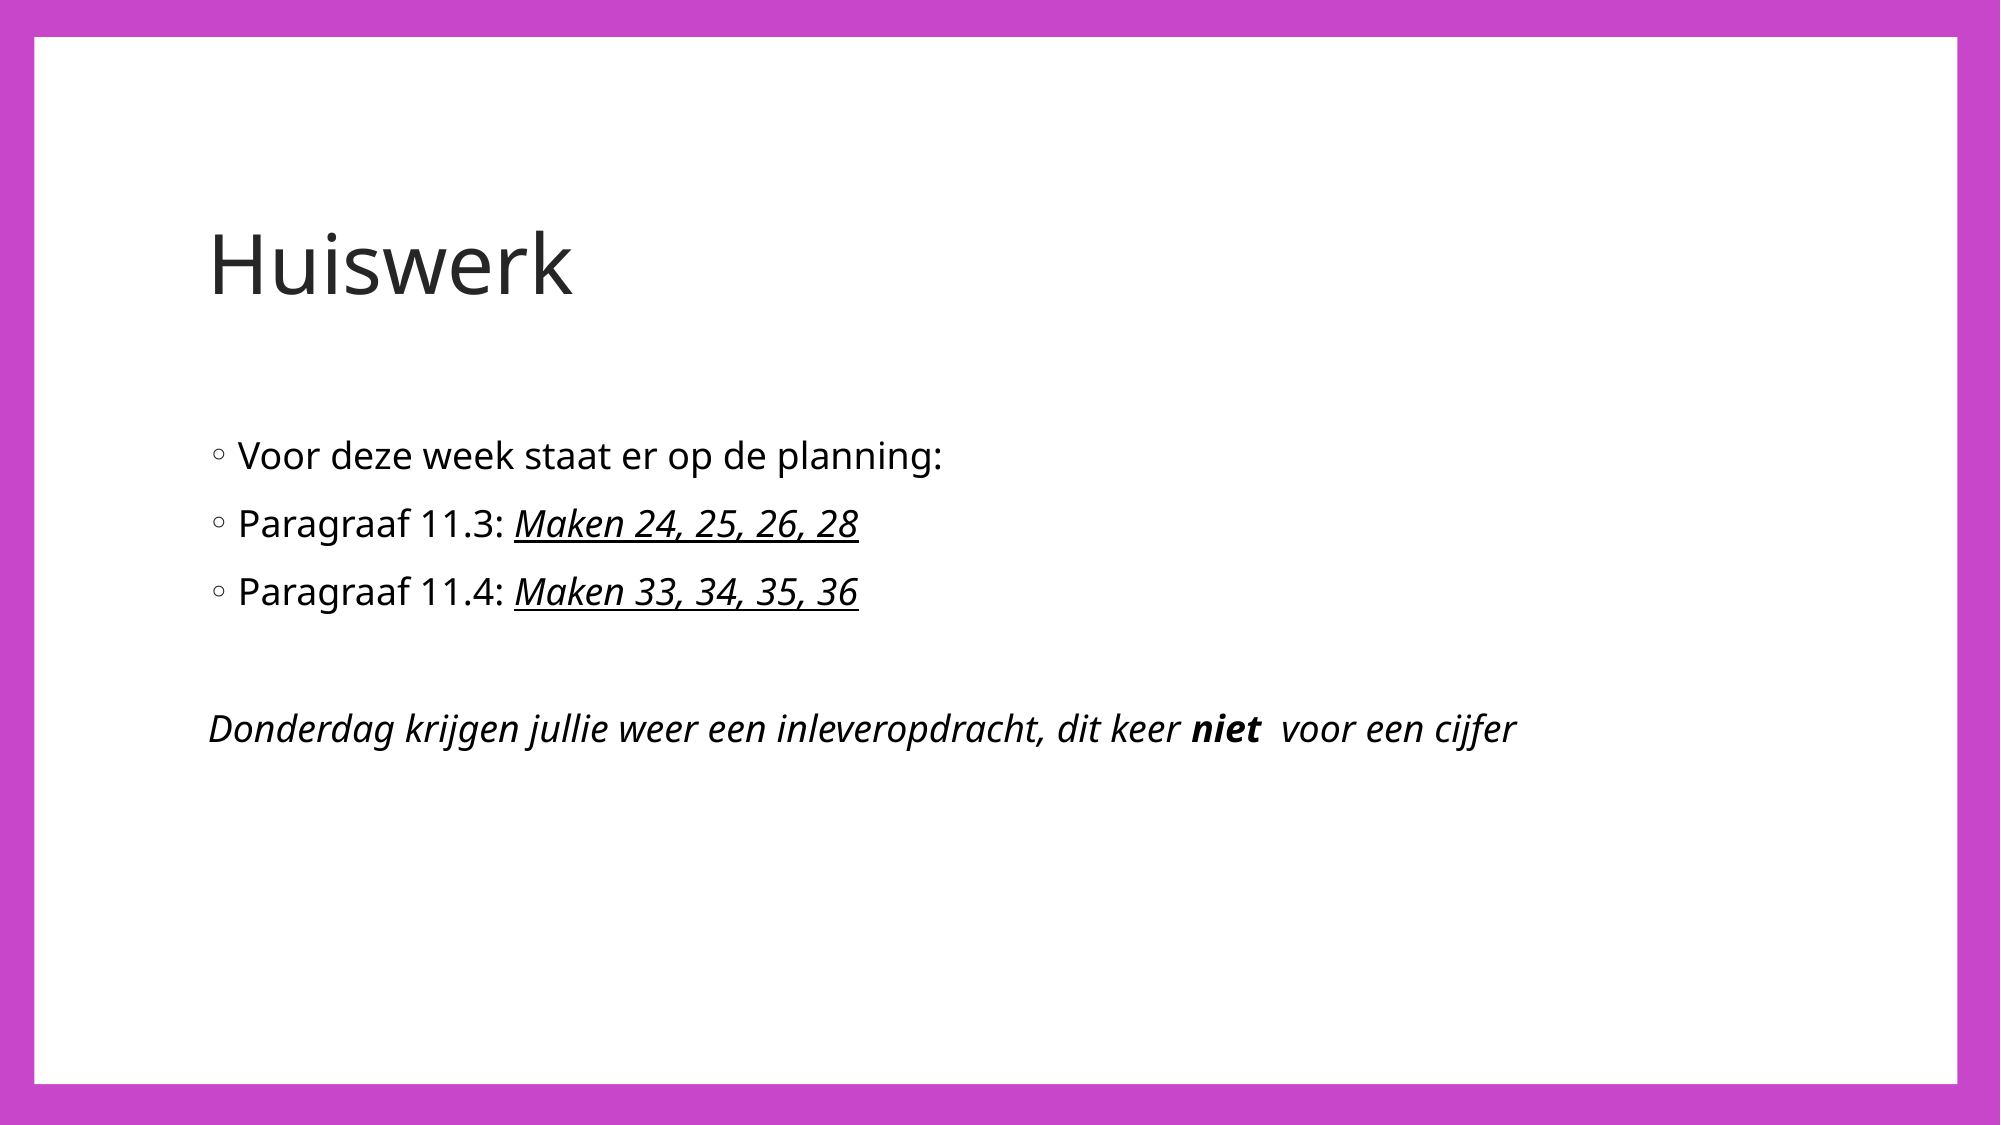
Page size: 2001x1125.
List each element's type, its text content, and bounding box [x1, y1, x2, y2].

list Voor deze week staat er op de planning: Paragraaf 11.3: Maken 24, 25, 26, 28 Paragraaf 11.4: Maken 33, 34, 35, 36 Donderdag krijgen jullie weer een inleveropdracht, dit keer niet voor een cijfer [192, 419, 1800, 979]
title Huiswerk [192, 142, 1800, 394]
text_box [34, 37, 1958, 1085]
text_box [0, 0, 2000, 1125]
